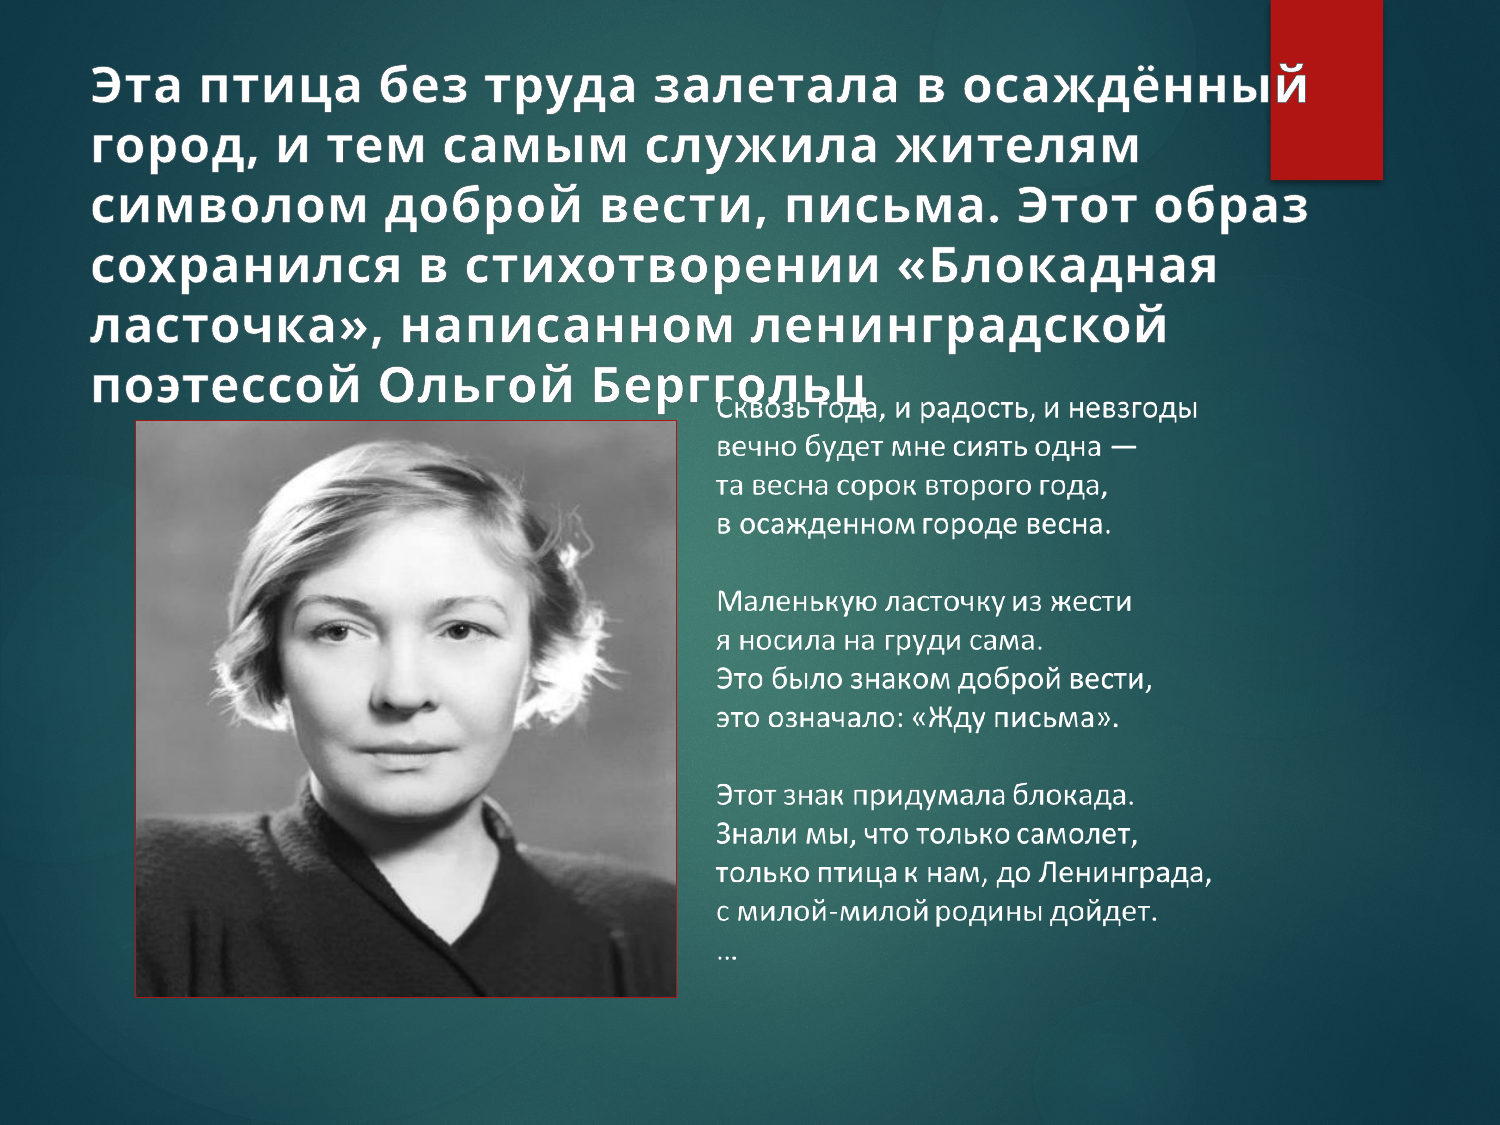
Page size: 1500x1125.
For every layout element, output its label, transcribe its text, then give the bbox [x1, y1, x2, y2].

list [135, 420, 677, 999]
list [695, 375, 1238, 988]
title Эта птица без труда залетала в осаждённый город, и тем самым служила жителям символом доброй вести, письма. Этот образ сохранился в стихотворении «Блокадная ласточка», написанном ленинградской поэтессой Ольгой Берггольц [75, 45, 1425, 317]
